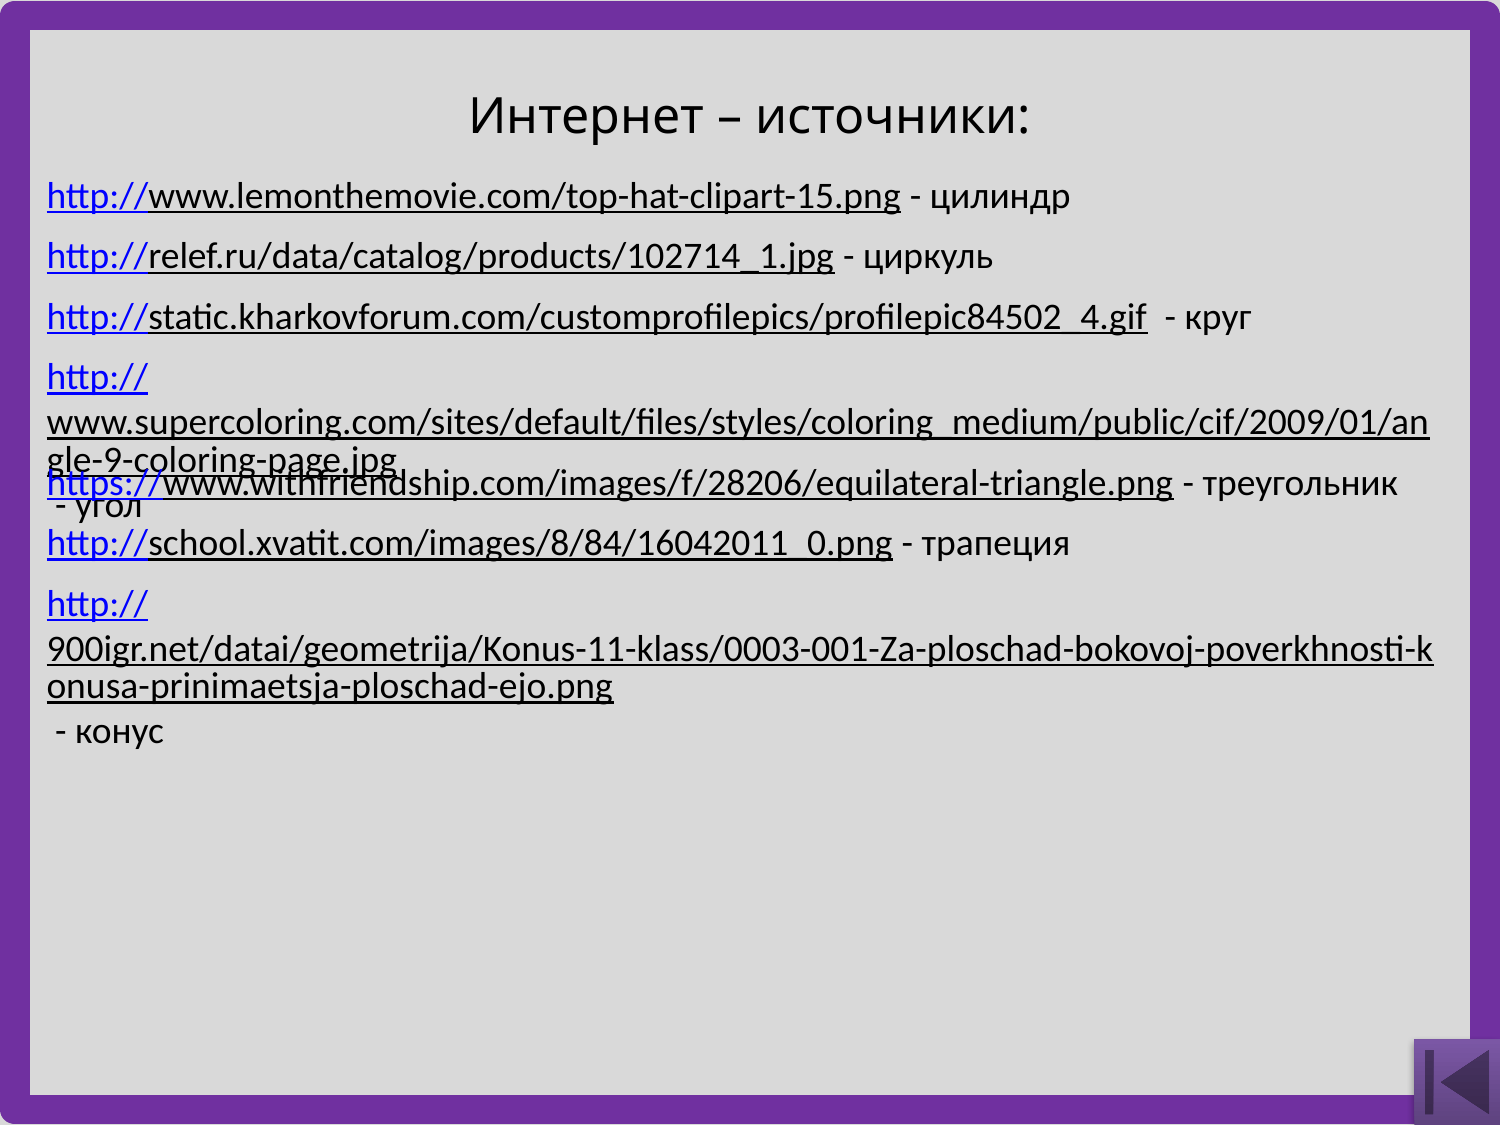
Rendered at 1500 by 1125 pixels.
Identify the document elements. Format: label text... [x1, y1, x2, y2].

text_box http://school.xvatit.com/images/8/84/16042011_0.png - трапеция [31, 510, 1440, 571]
text_box Интернет – источники: [453, 75, 1047, 151]
text_box http://www.supercoloring.com/sites/default/files/styles/coloring_medium/public/cif/2009/01/angle-9-coloring-page.jpg - угол [31, 344, 1450, 450]
text_box [1414, 1039, 1500, 1125]
text_box http://static.kharkovforum.com/customprofilepics/profilepic84502_4.gif - круг [31, 284, 1400, 344]
text_box http://900igr.net/datai/geometrija/Konus-11-klass/0003-001-Za-ploschad-bokovoj-poverkhnosti-konusa-prinimaetsja-ploschad-ejo.png - конус [31, 571, 1464, 722]
text_box https://www.withfriendship.com/images/f/28206/equilateral-triangle.png - треугольник [31, 450, 1471, 511]
text_box http://www.lemonthemovie.com/top-hat-clipart-15.png - цилиндр [31, 163, 1471, 224]
text_box http://relef.ru/data/catalog/products/102714_1.jpg - циркуль [31, 224, 1379, 284]
